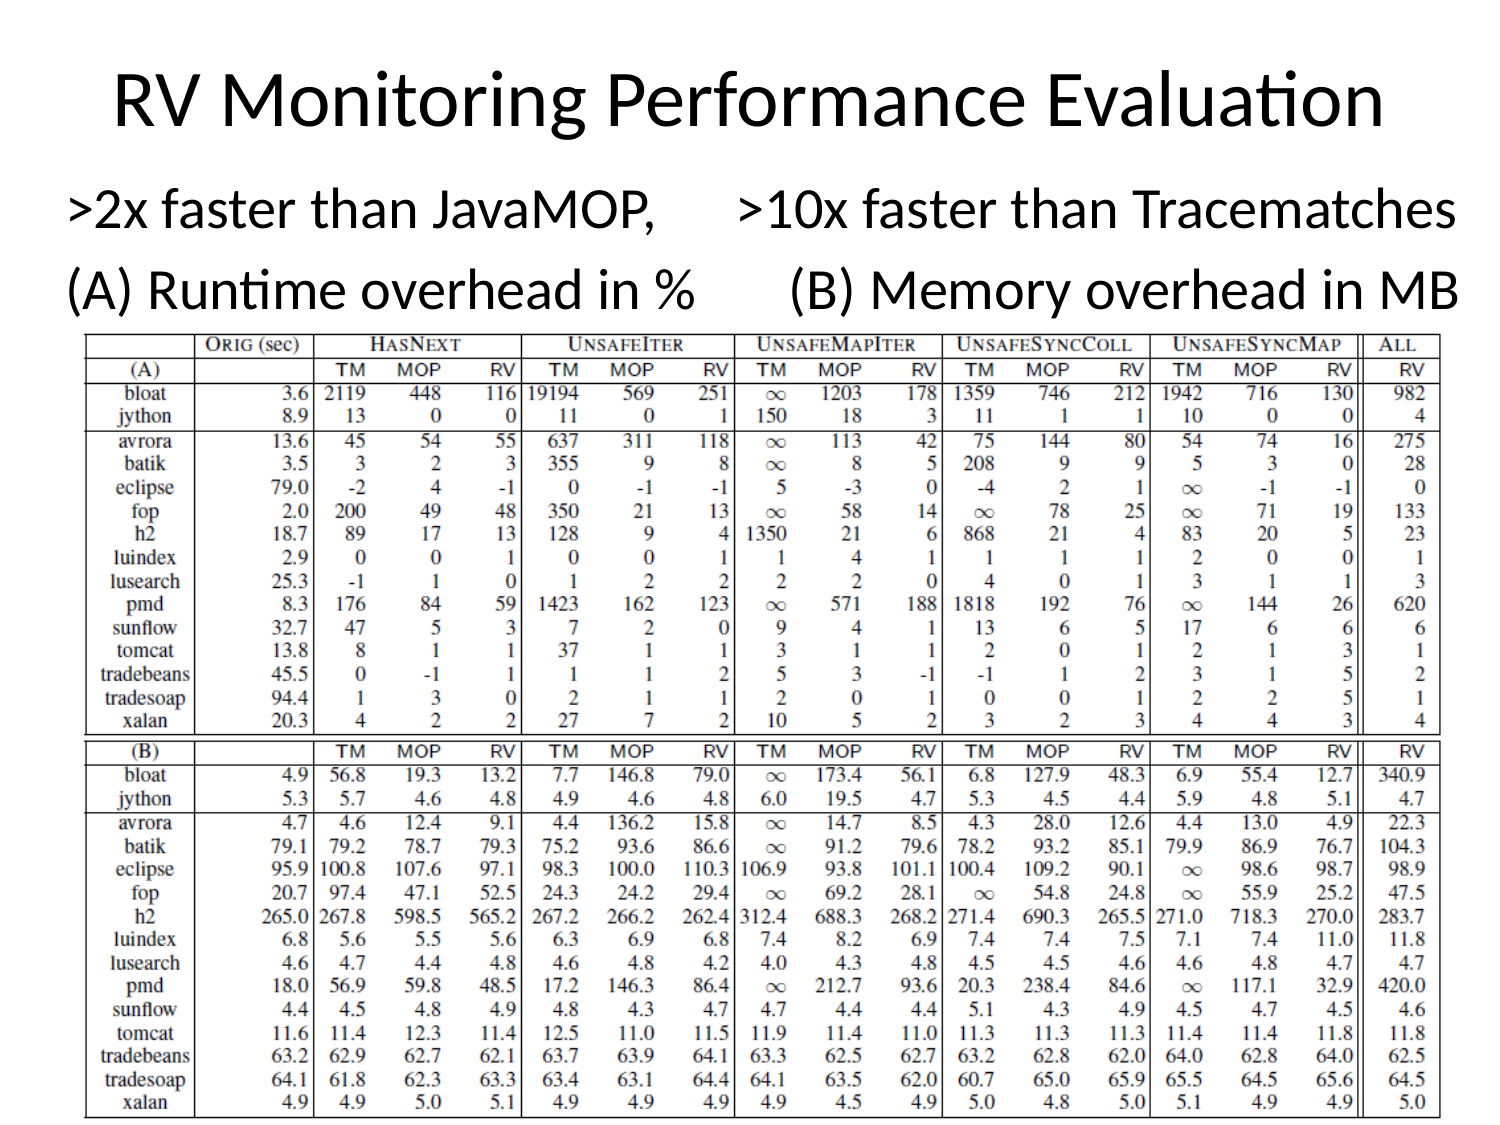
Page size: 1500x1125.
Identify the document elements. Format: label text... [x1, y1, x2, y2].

picture [74, 326, 1451, 1125]
title RV Monitoring Performance Evaluation [75, 0, 1425, 162]
list >2x faster than JavaMOP, >10x faster than Tracematches (A) Runtime overhead in % (B) Memory overhead in MB [50, 162, 1500, 905]
